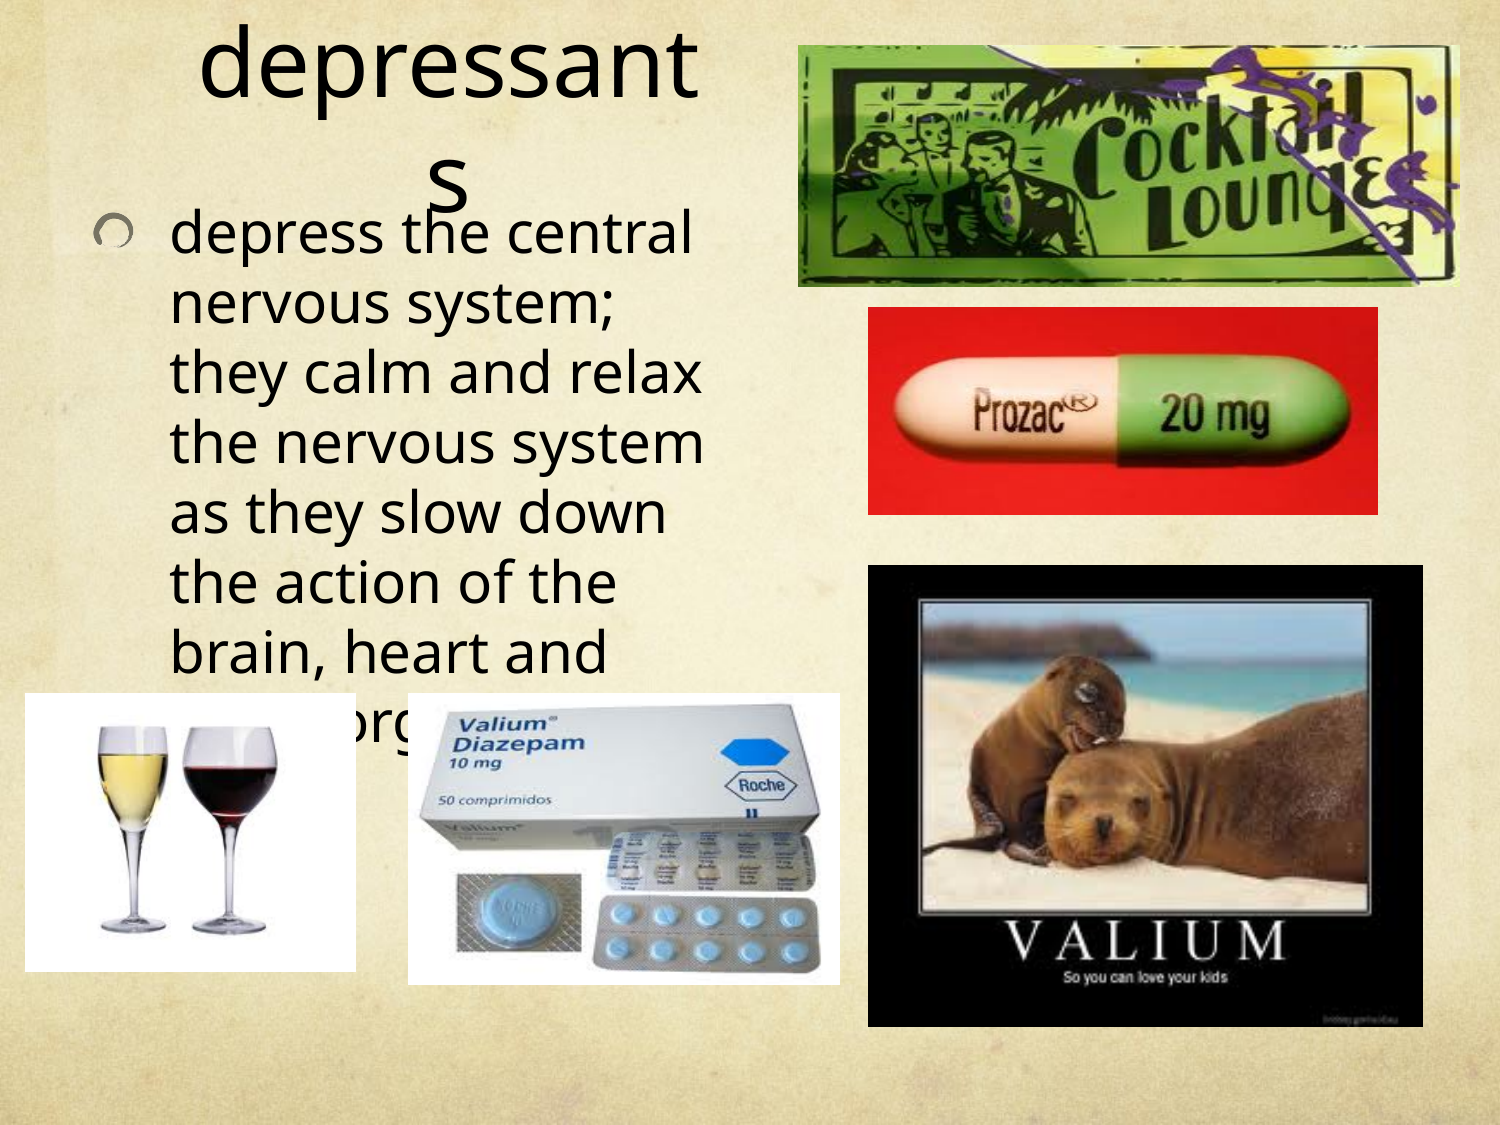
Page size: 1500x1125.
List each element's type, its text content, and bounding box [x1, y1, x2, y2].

list depress the central nervous system; they calm and relax the nervous system as they slow down the action of the brain, heart and other organs. [78, 188, 735, 950]
picture [0, 0, 1500, 1125]
title depressants [162, 45, 735, 188]
